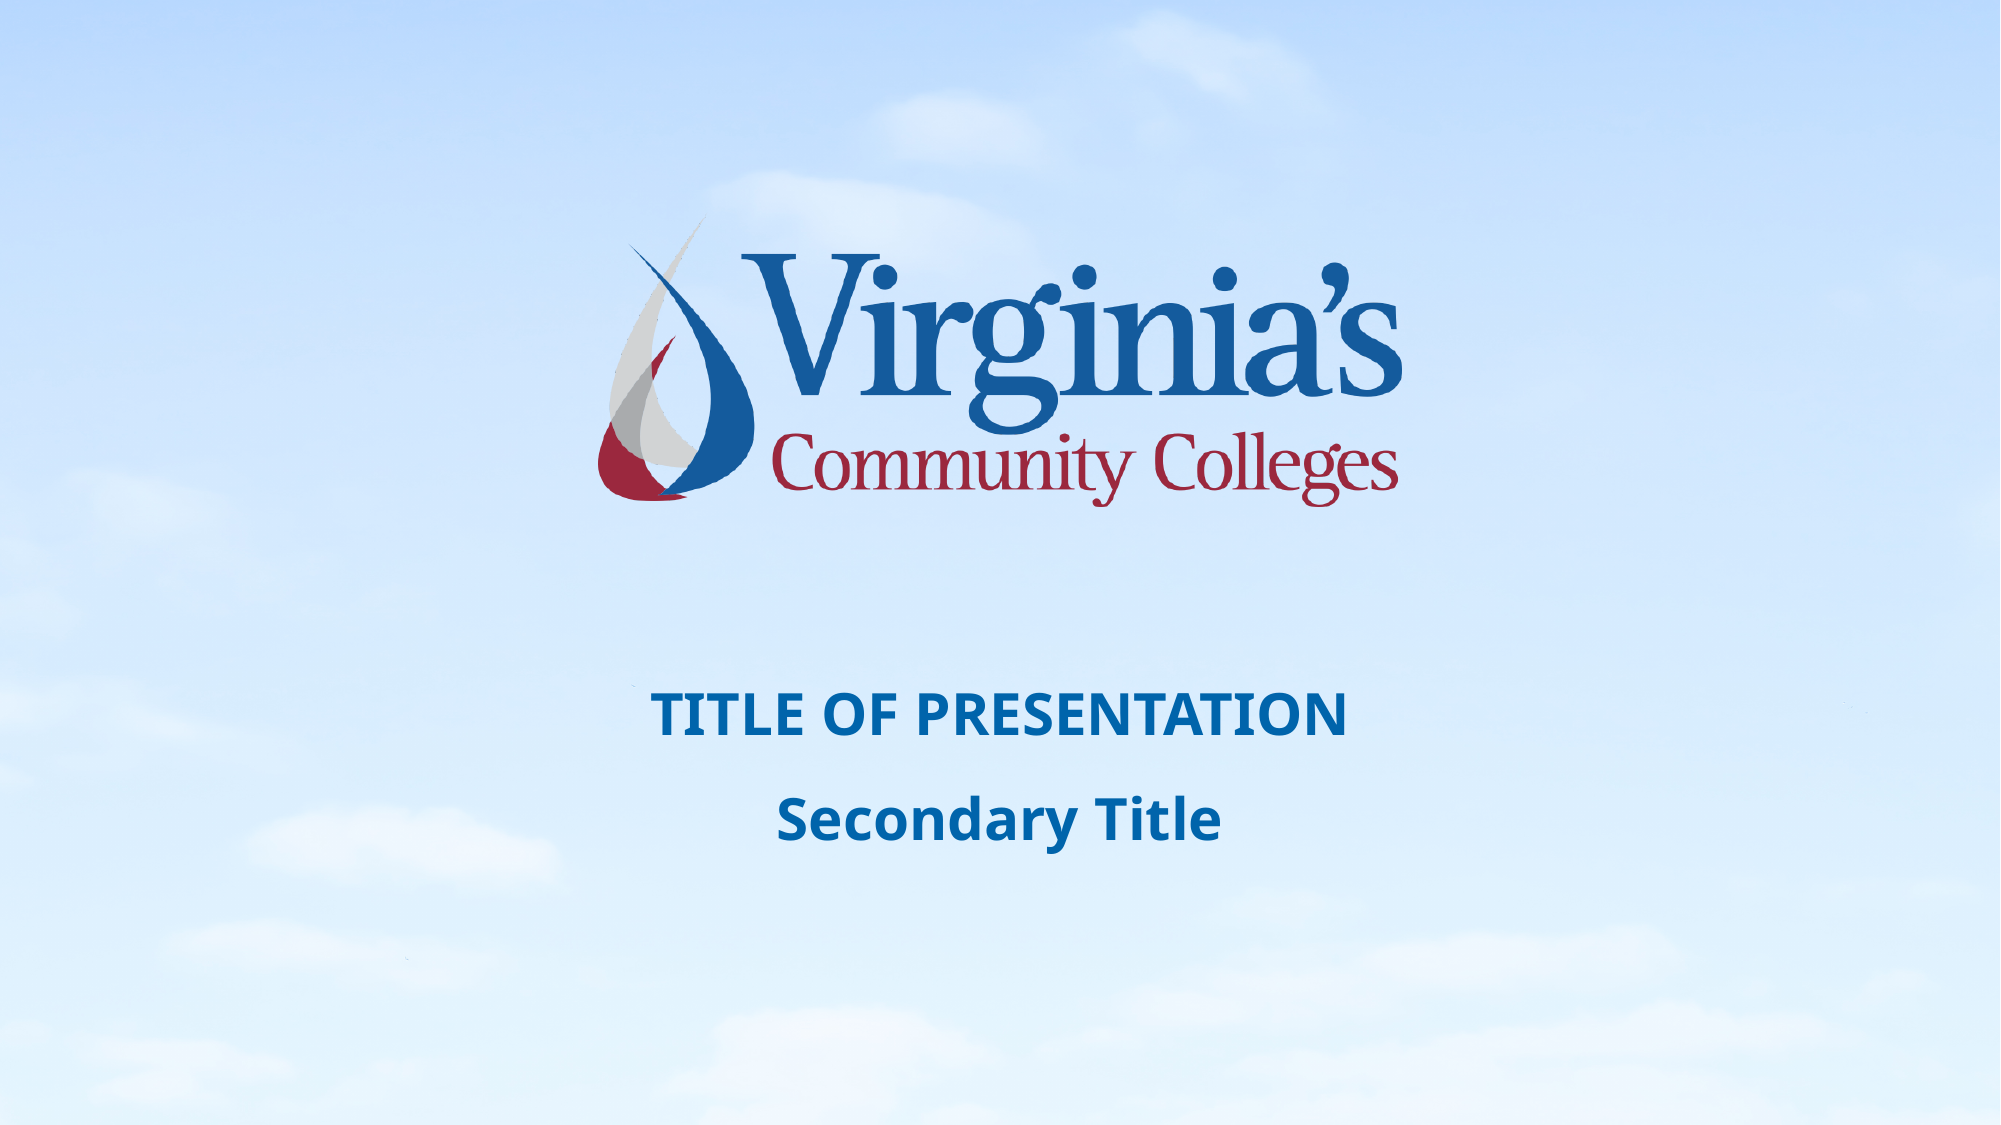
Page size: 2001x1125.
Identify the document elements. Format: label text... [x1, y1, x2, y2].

list TITLE OF PRESENTATION Secondary Title [495, 634, 1505, 848]
picture [0, 0, 2001, 1125]
